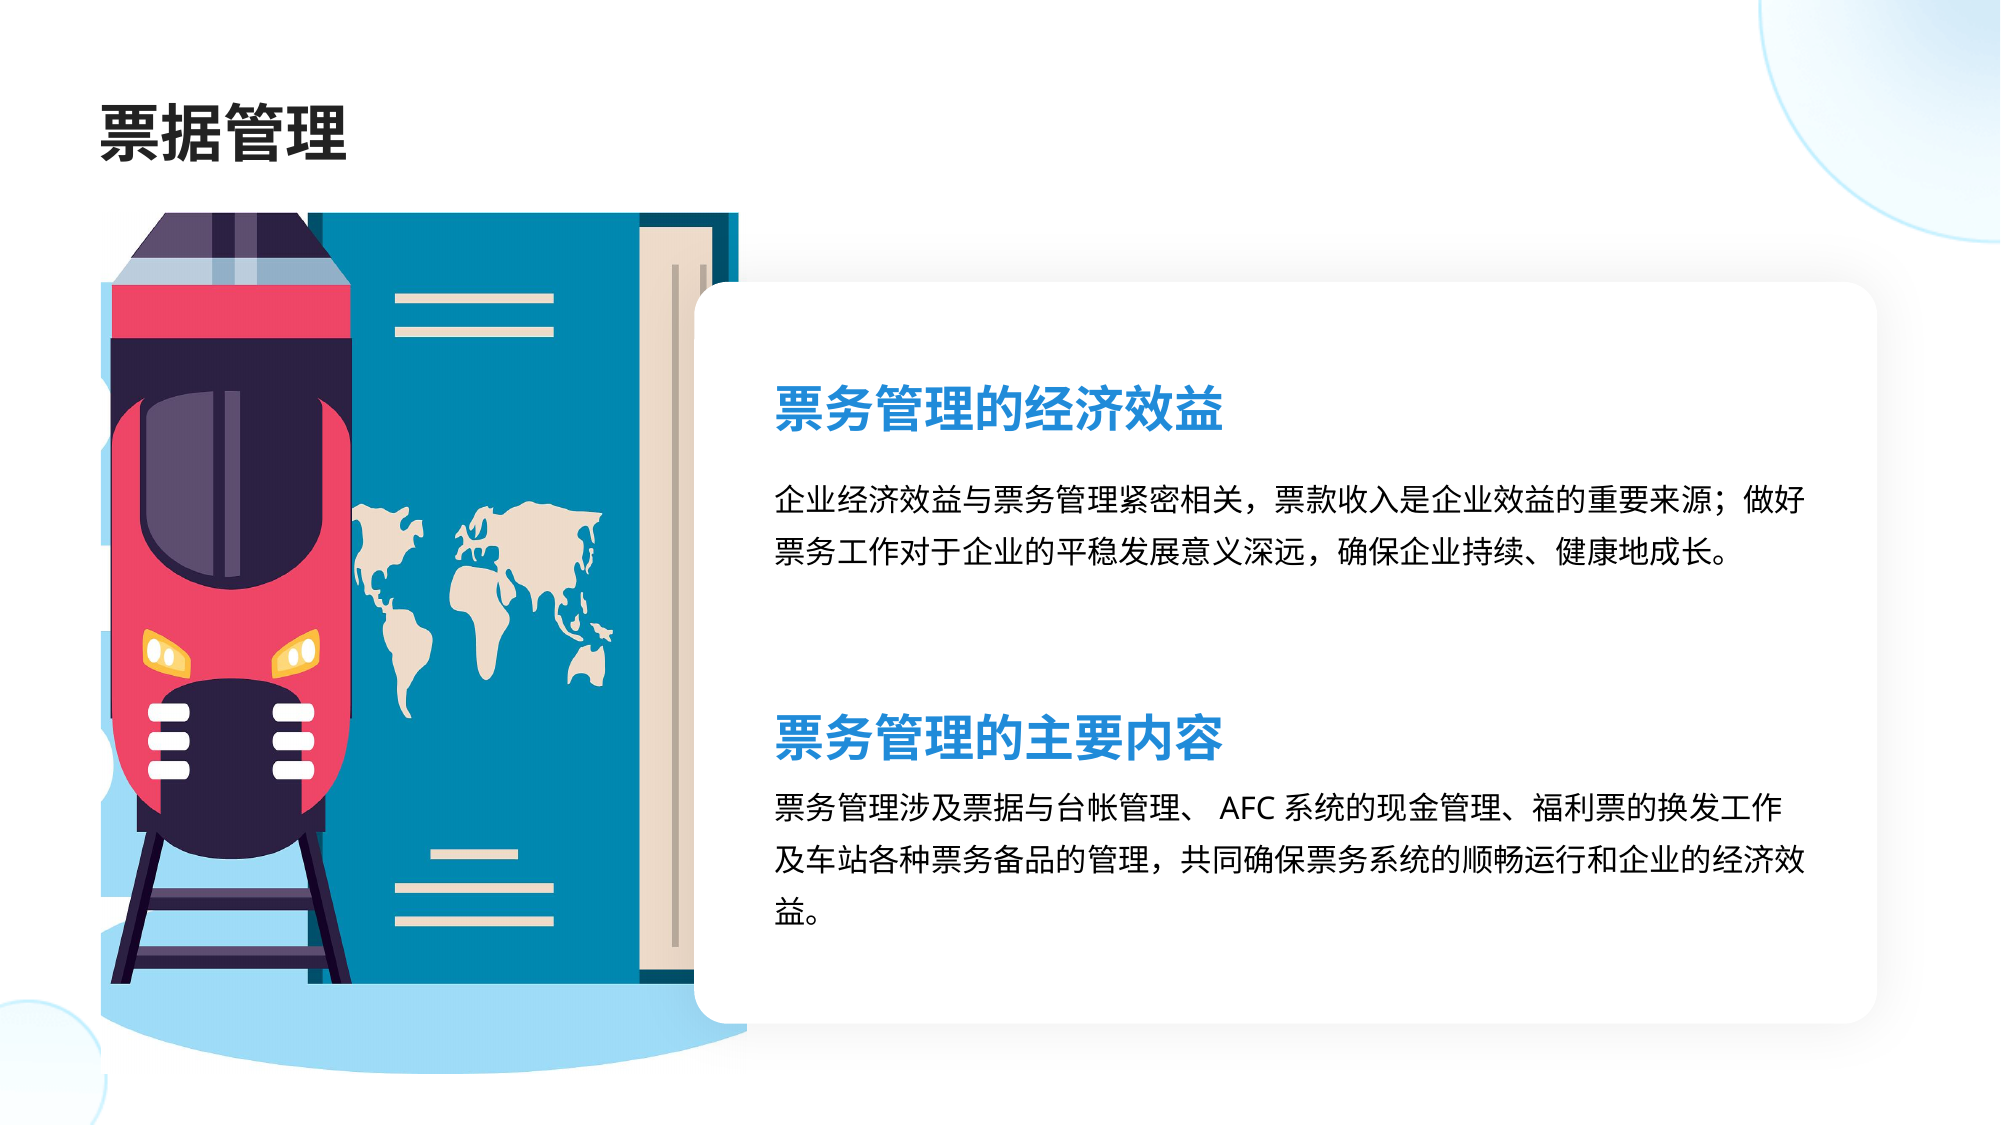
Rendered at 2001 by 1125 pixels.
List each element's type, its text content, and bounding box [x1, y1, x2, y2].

text_box 票务管理的主要内容 [754, 681, 1817, 788]
text_box [752, 281, 1878, 1024]
text_box 票务管理涉及票据与台帐管理、AFC系统的现金管理、福利票的换发工作及车站各种票务备品的管理，共同确保票务系统的顺畅运行和企业的经济效益。 [754, 788, 1817, 962]
picture [0, 0, 2001, 1125]
text_box 票据管理 [78, 43, 1922, 189]
text_box 企业经济效益与票务管理紧密相关，票款收入是企业效益的重要来源；做好票务工作对于企业的平稳发展意义深远，确保企业持续、健康地成长。 [754, 458, 1817, 651]
text_box 票务管理的经济效益 [754, 351, 1817, 458]
